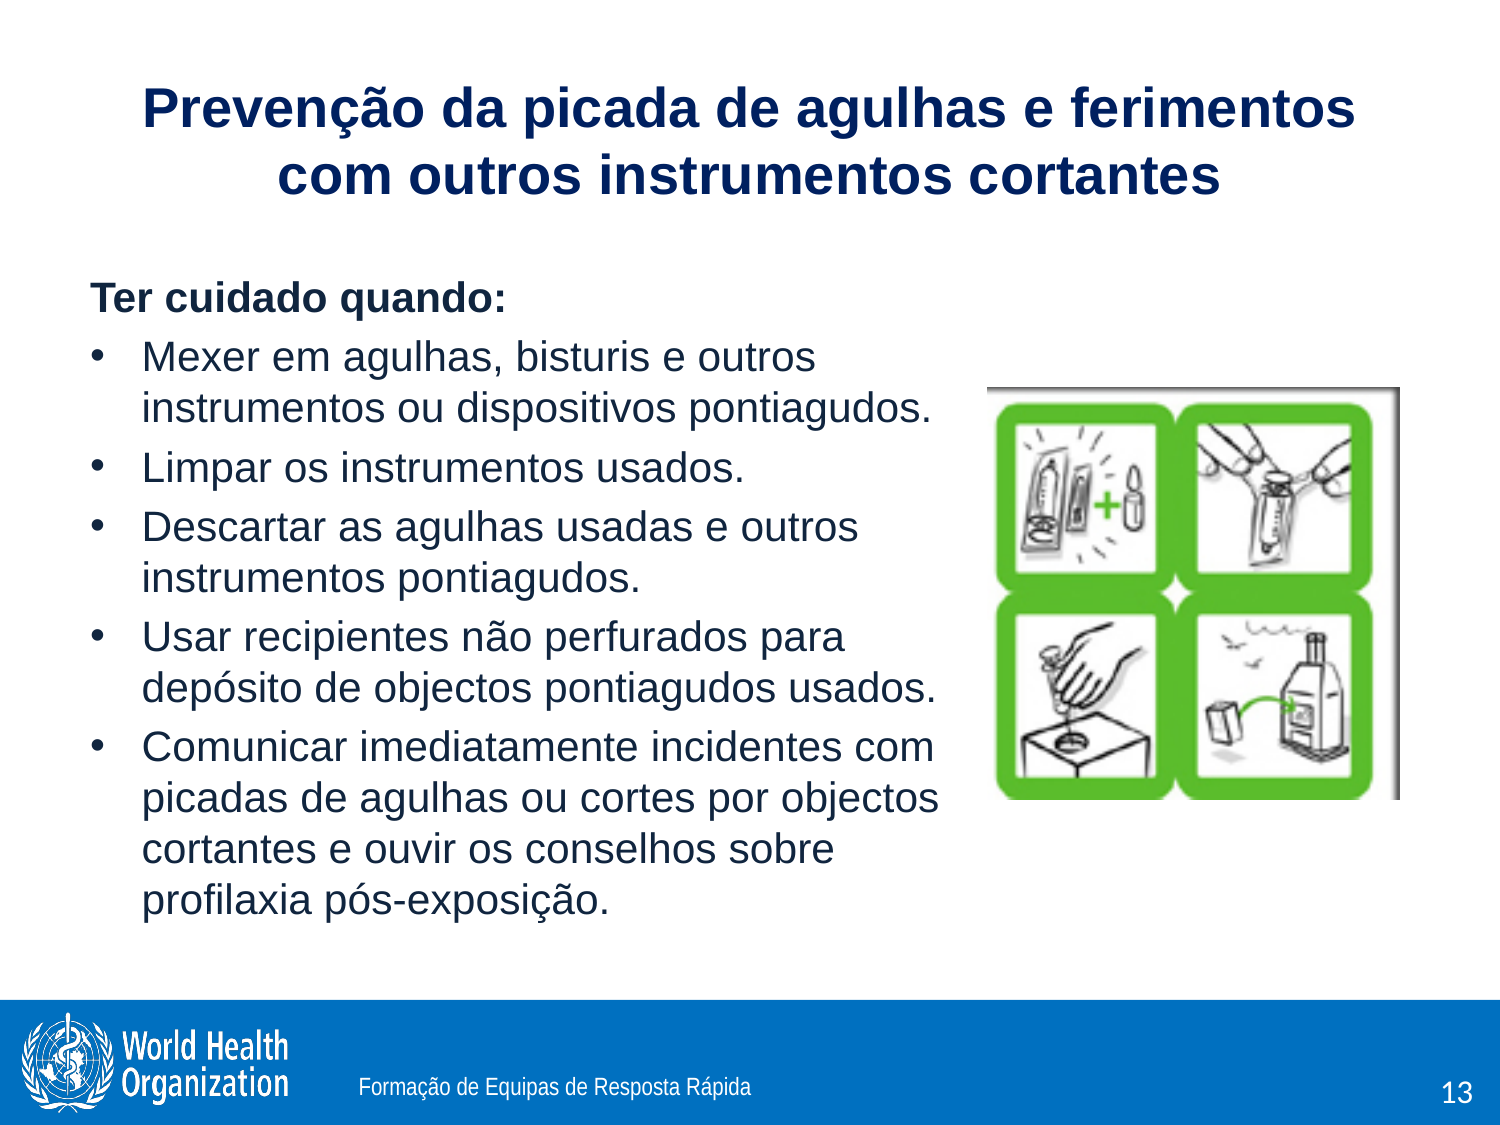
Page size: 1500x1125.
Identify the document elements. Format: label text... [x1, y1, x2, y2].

picture [21, 1012, 288, 1113]
picture [987, 387, 1401, 801]
title Prevenção da picada de agulhas e ferimentos com outros instrumentos cortantes [75, 45, 1425, 233]
list Ter cuidado quando: Mexer em agulhas, bisturis e outros instrumentos ou dispositivos pontiagudos. Limpar os instrumentos usados. Descartar as agulhas usadas e outros instrumentos pontiagudos. Usar recipientes não perfurados para depósito de objectos pontiagudos usados. Comunicar imediatamente incidentes com picadas de agulhas ou cortes por objectos cortantes e ouvir os conselhos sobre profilaxia pós-exposição. [75, 262, 963, 1005]
